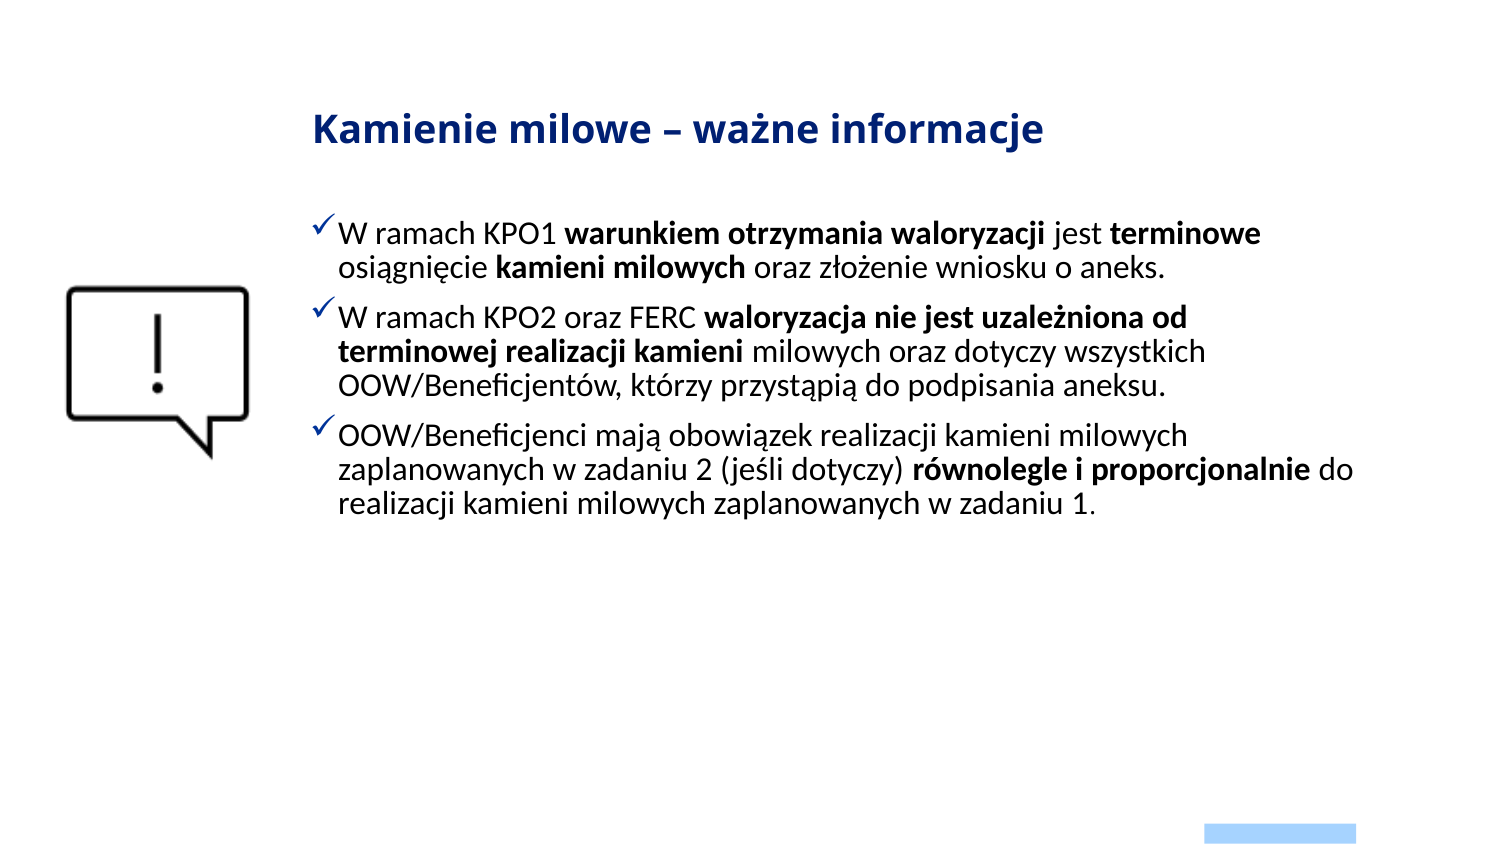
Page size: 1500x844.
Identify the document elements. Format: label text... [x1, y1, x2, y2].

list W ramach KPO1 warunkiem otrzymania waloryzacji jest terminowe osiągnięcie kamieni milowych oraz złożenie wniosku o aneks. W ramach KPO2 oraz FERC waloryzacja nie jest uzależniona od terminowej realizacji kamieni milowych oraz dotyczy wszystkich OOW/Beneficjentów, którzy przystąpią do podpisania aneksu. OOW/Beneficjenci mają obowiązek realizacji kamieni milowych zaplanowanych w zadaniu 2 (jeśli dotyczy) równolegle i proporcjonalnie do realizacji kamieni milowych zaplanowanych w zadaniu 1. [310, 217, 1357, 744]
picture [29, 239, 287, 508]
title Kamienie milowe – ważne informacje [311, 100, 1357, 217]
